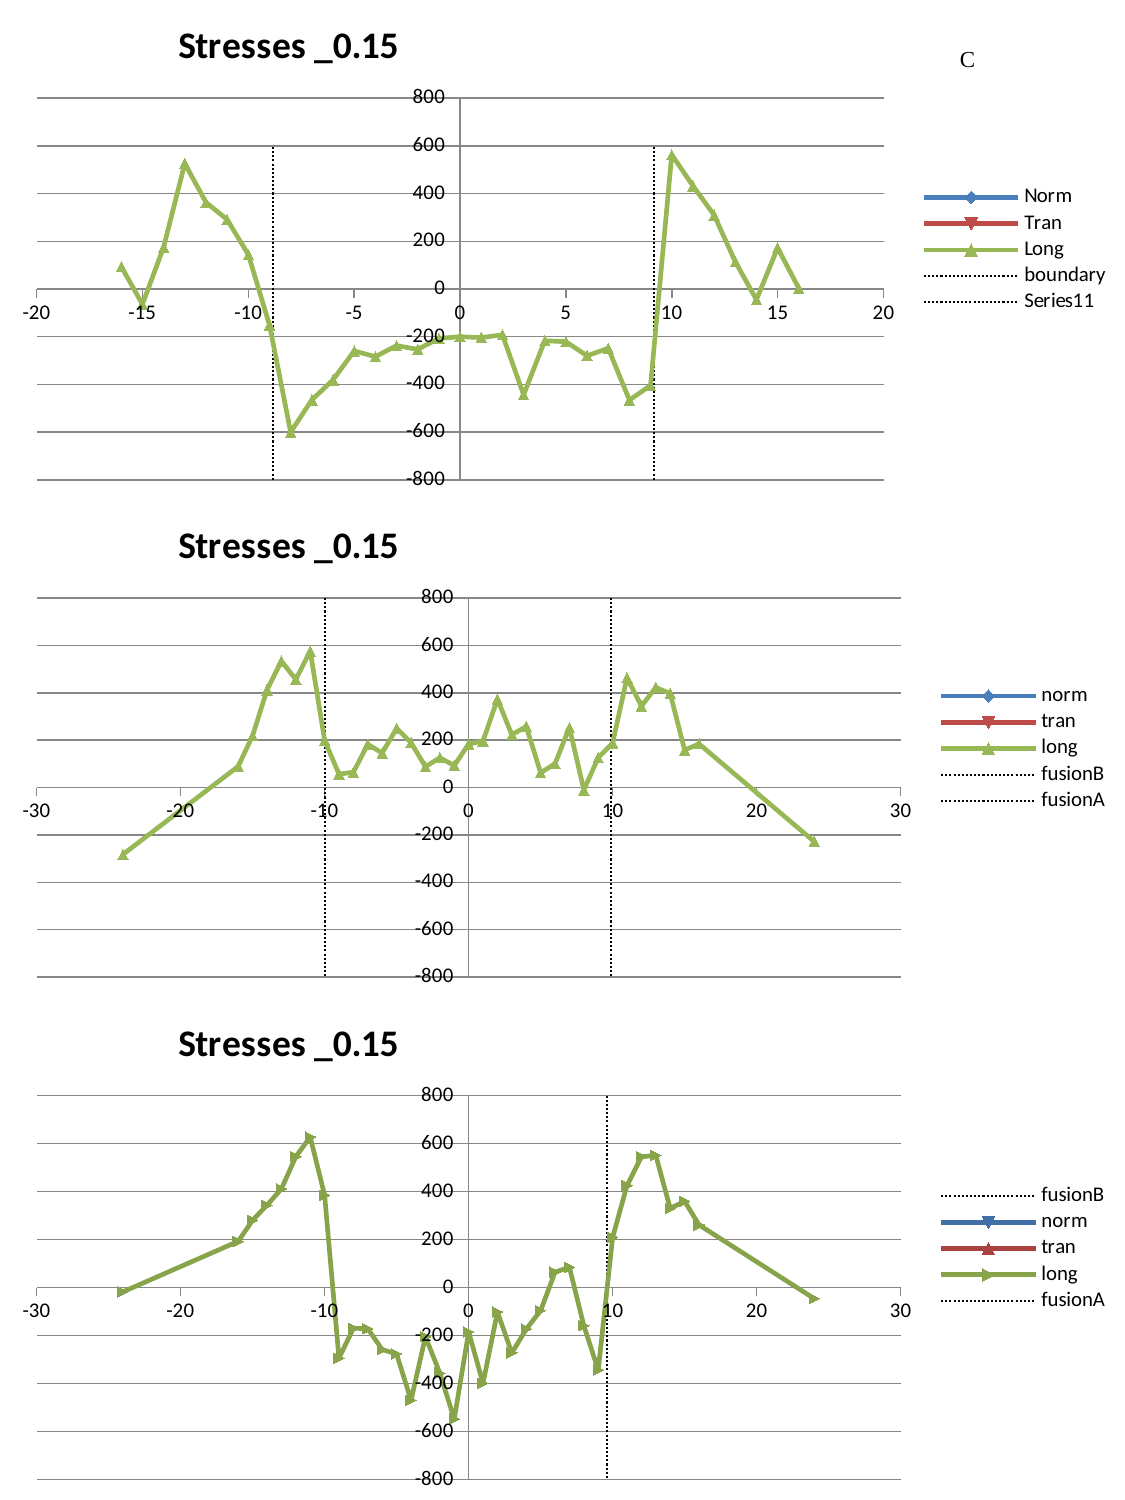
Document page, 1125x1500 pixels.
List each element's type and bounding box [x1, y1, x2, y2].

chart [0, 0, 1125, 1500]
